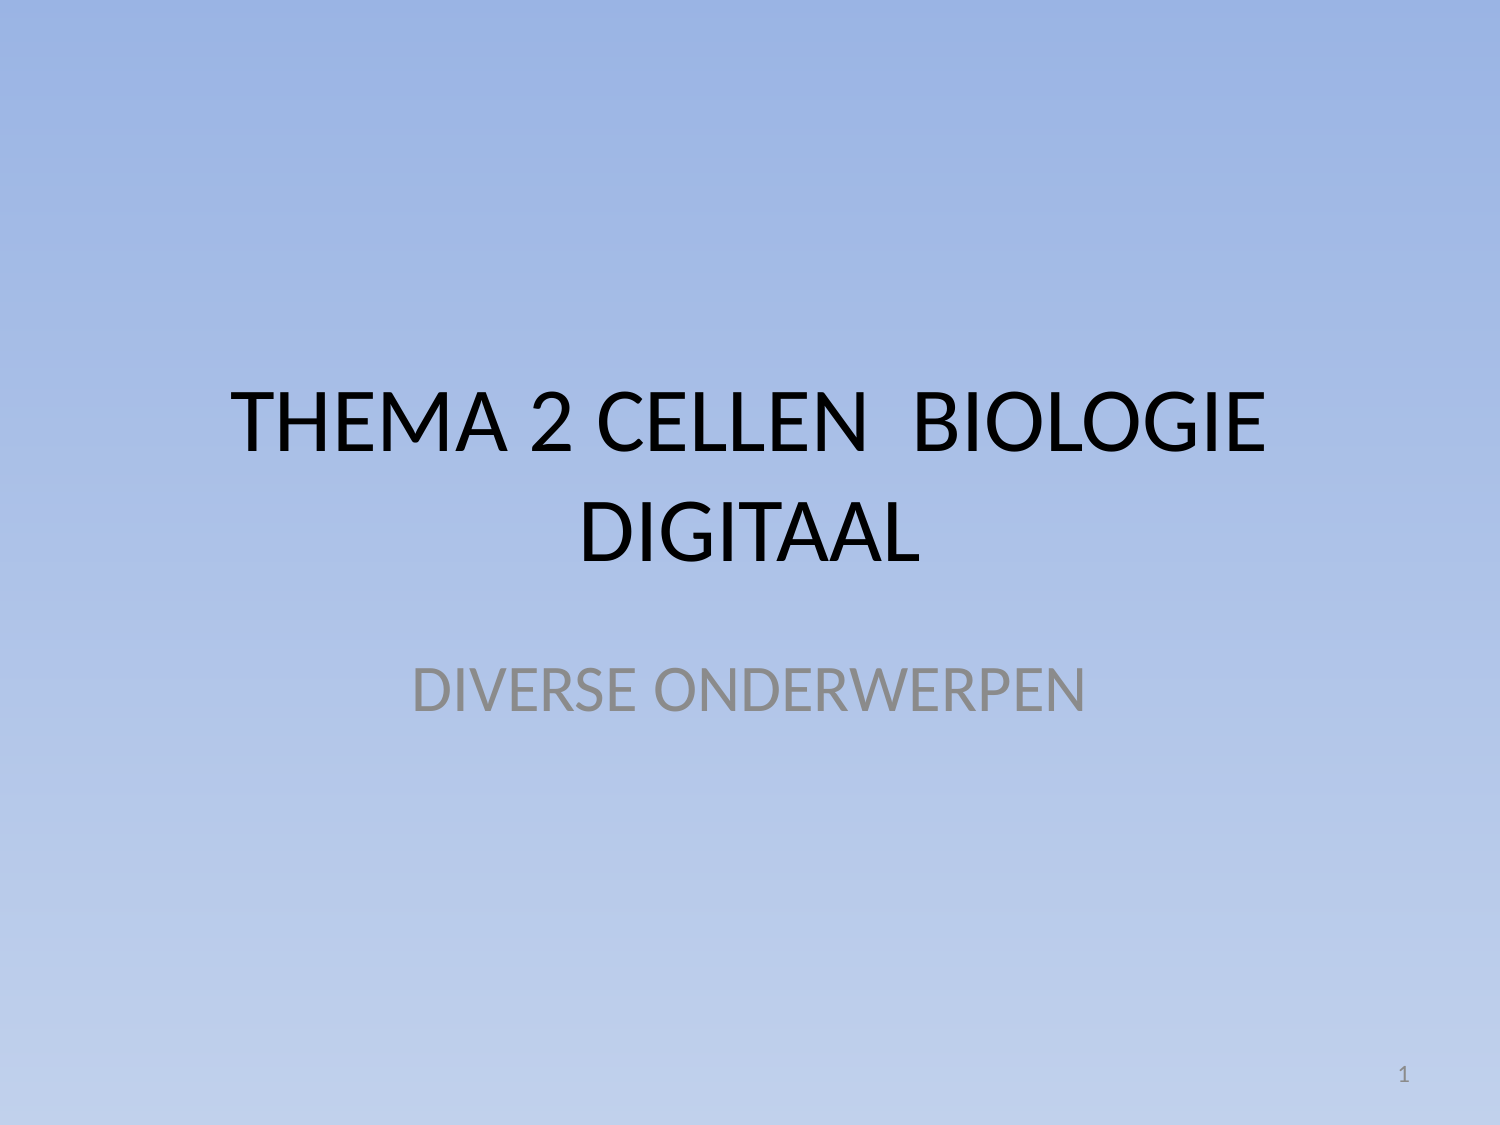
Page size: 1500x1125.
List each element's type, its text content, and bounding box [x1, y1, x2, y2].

subtitle DIVERSE ONDERWERPEN [225, 637, 1275, 925]
title THEMA 2 CELLEN BIOLOGIE DIGITAAL [112, 349, 1388, 591]
slide_number 1 [1074, 1042, 1425, 1103]
